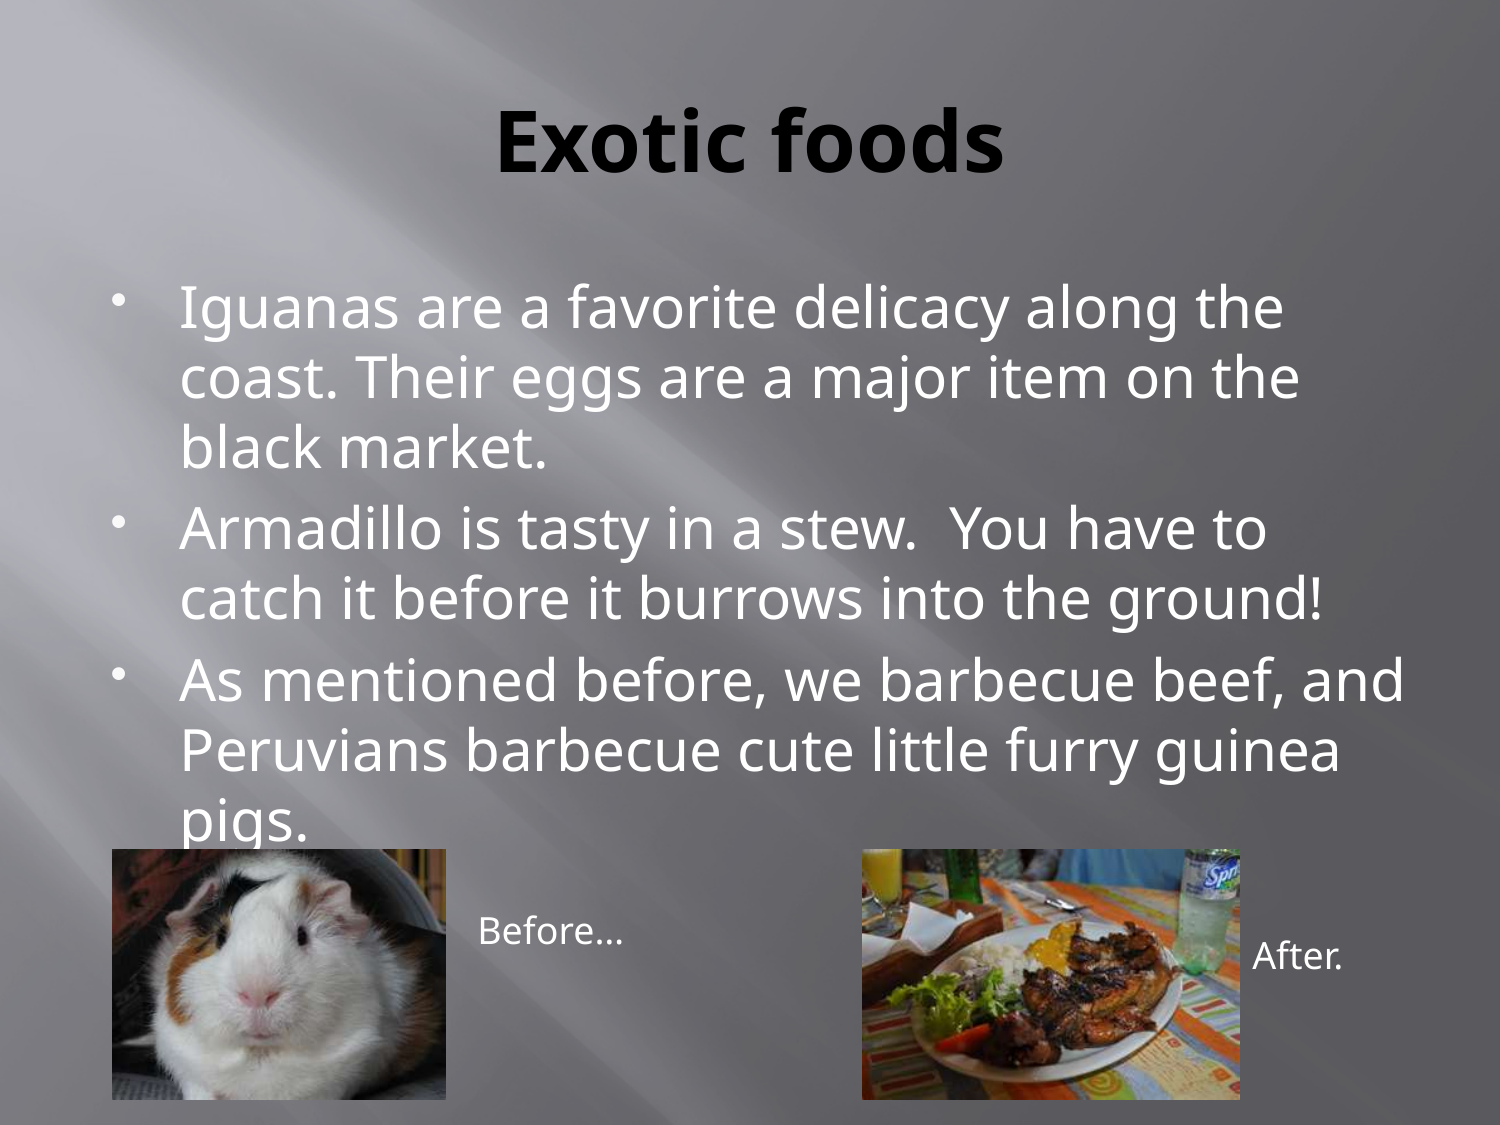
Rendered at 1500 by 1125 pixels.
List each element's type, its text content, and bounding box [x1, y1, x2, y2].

list Iguanas are a favorite delicacy along the coast. Their eggs are a major item on the black market. Armadillo is tasty in a stew. You have to catch it before it burrows into the ground! As mentioned before, we barbecue beef, and Peruvians barbecue cute little furry guinea pigs. [75, 262, 1425, 1035]
picture [862, 849, 1240, 1101]
picture [112, 849, 446, 1101]
title Exotic foods [75, 45, 1425, 233]
text_box Before… [489, 899, 725, 960]
text_box After. [1281, 924, 1438, 985]
